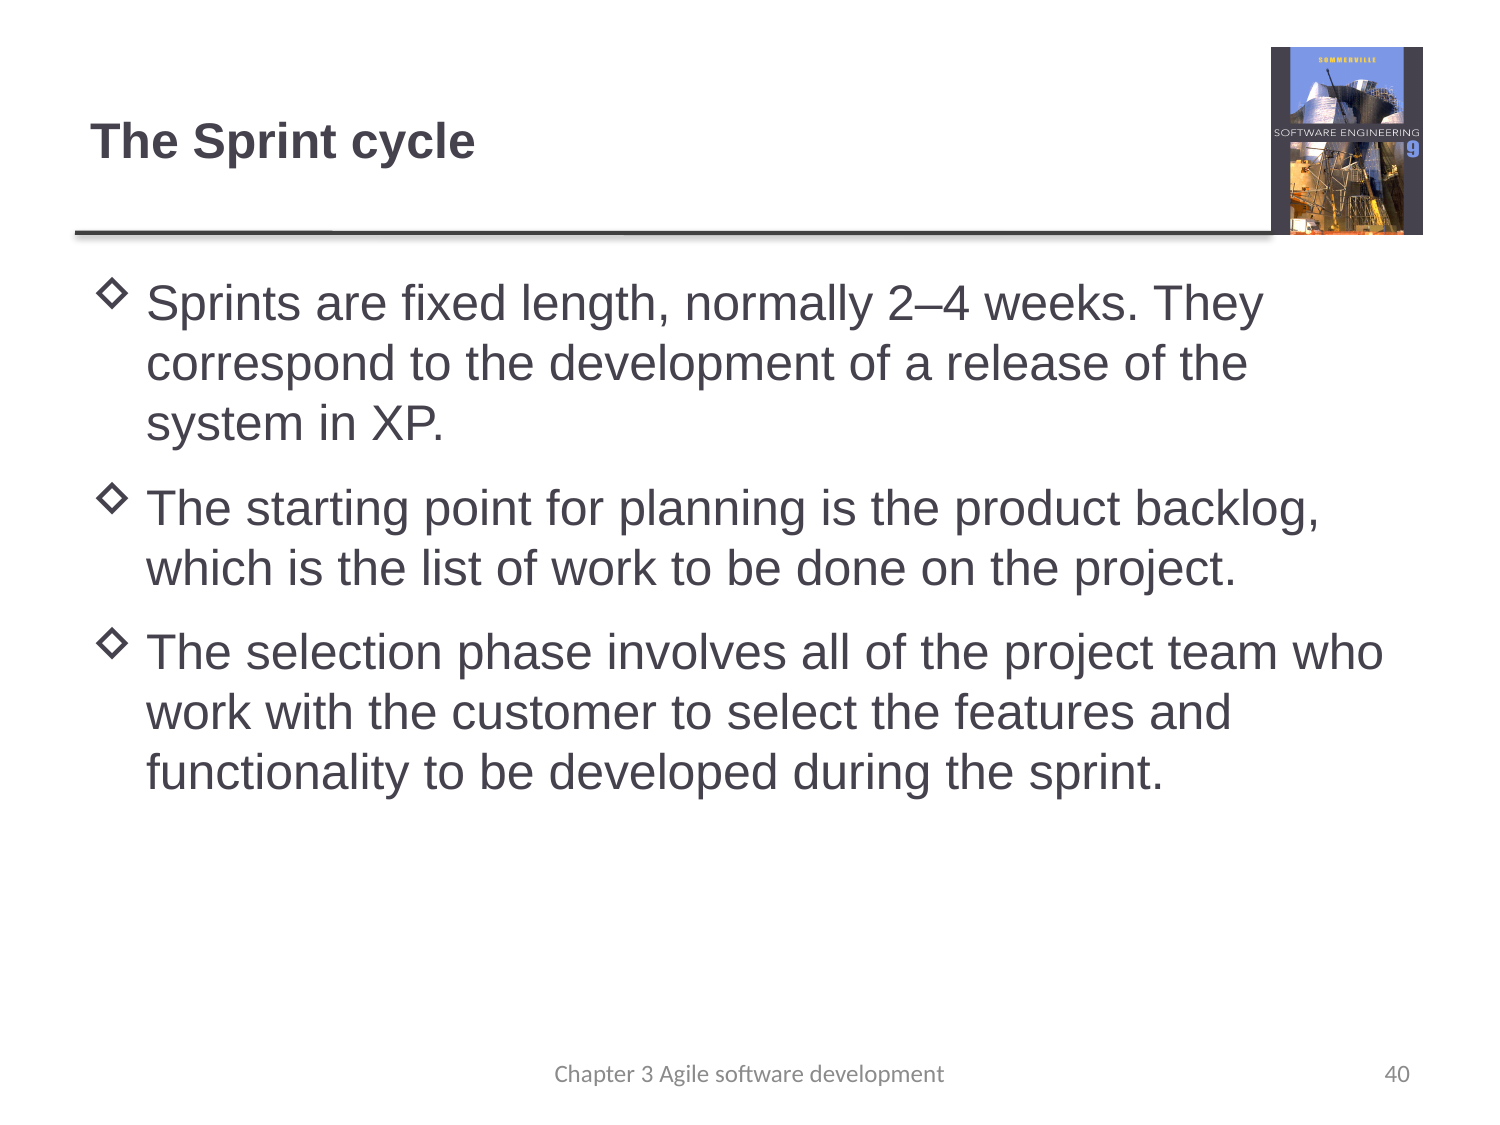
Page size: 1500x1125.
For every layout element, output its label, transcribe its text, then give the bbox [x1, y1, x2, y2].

list Sprints are fixed length, normally 2–4 weeks. They correspond to the development of a release of the system in XP. The starting point for planning is the product backlog, which is the list of work to be done on the project. The selection phase involves all of the project team who work with the customer to select the features and functionality to be developed during the sprint. [75, 262, 1425, 1005]
footer Chapter 3 Agile software development [512, 1042, 988, 1103]
title The Sprint cycle [74, 44, 1272, 233]
slide_number 40 [1074, 1042, 1425, 1103]
picture [1272, 47, 1423, 235]
